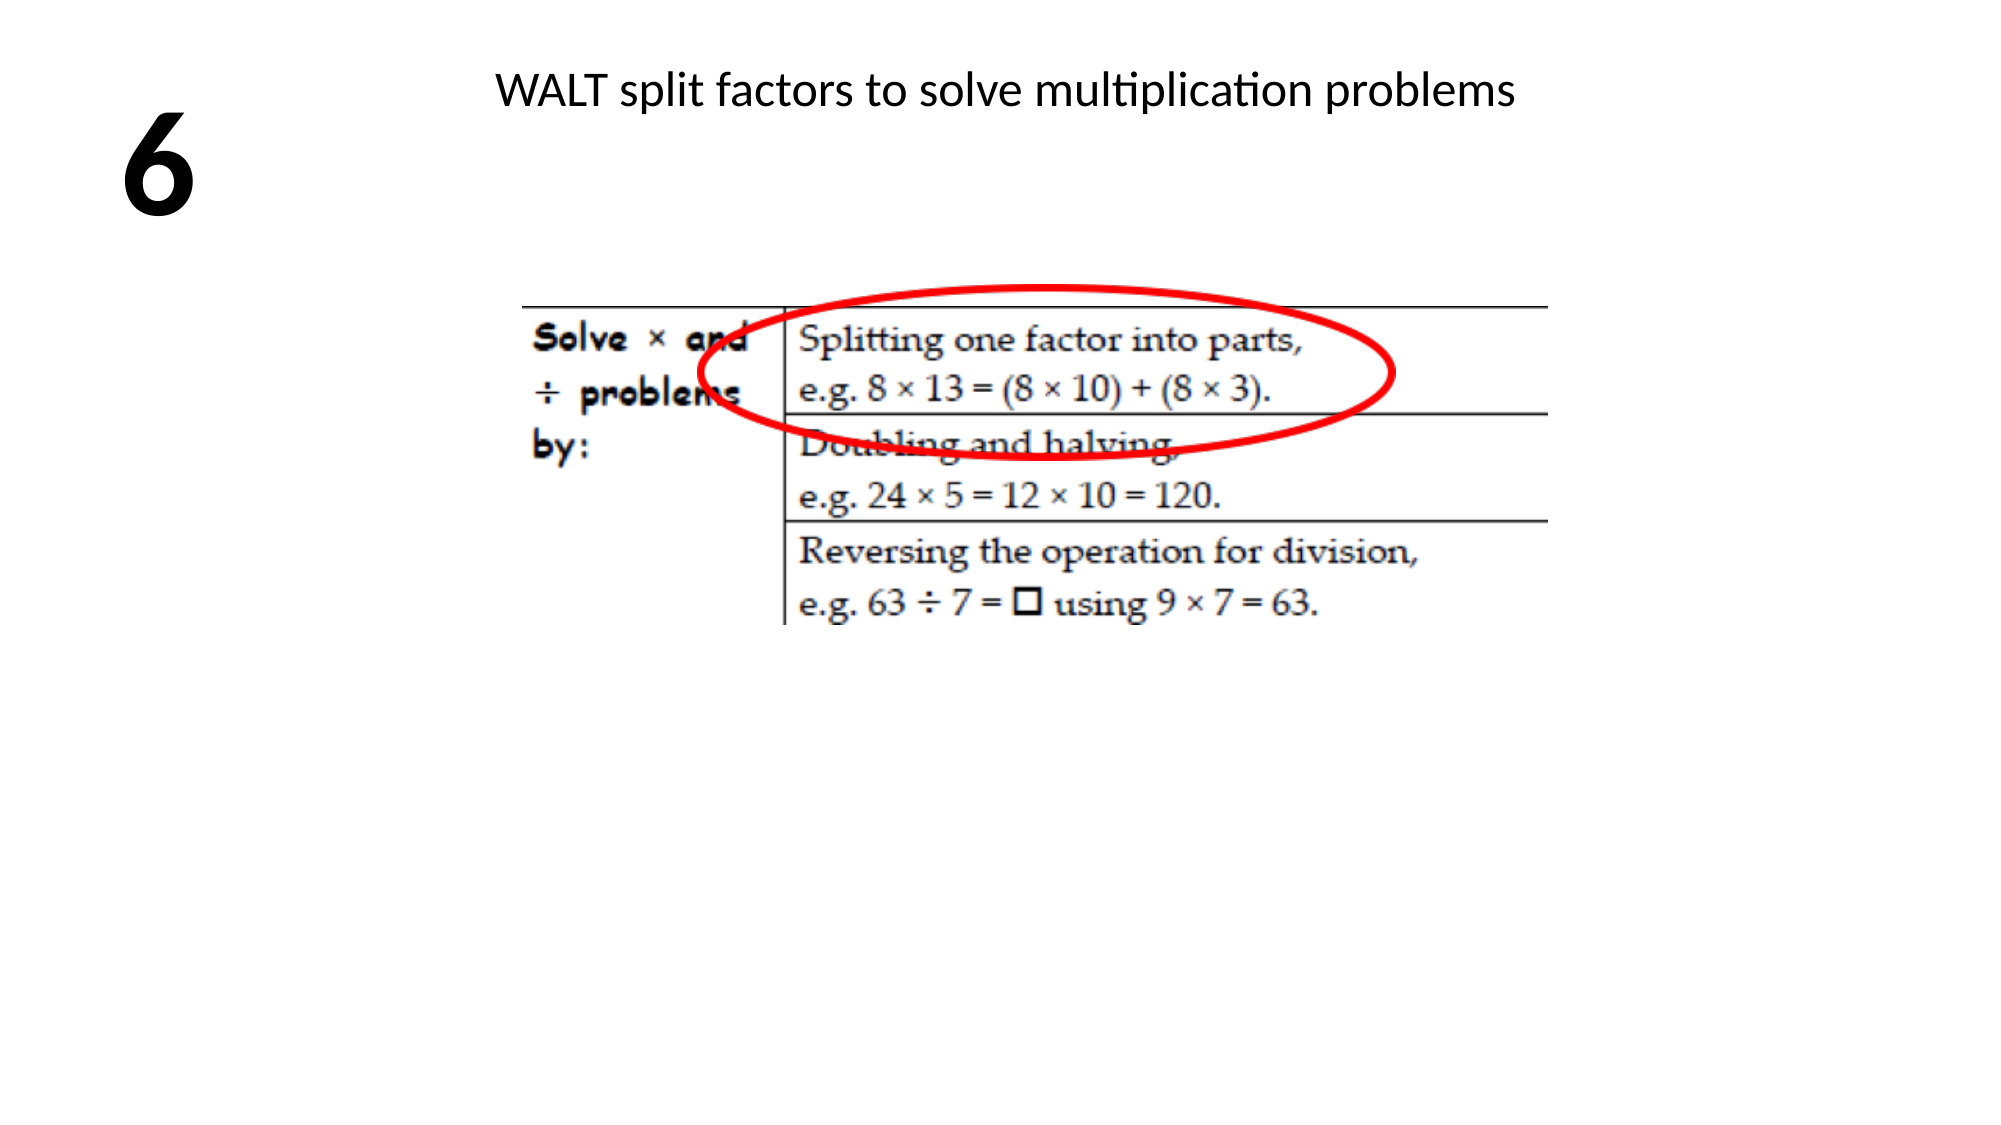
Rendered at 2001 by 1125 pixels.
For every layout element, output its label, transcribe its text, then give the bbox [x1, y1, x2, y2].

text_box 6 [105, 50, 396, 339]
picture [522, 283, 1548, 626]
text_box WALT split factors to solve multiplication problems [480, 41, 1656, 234]
